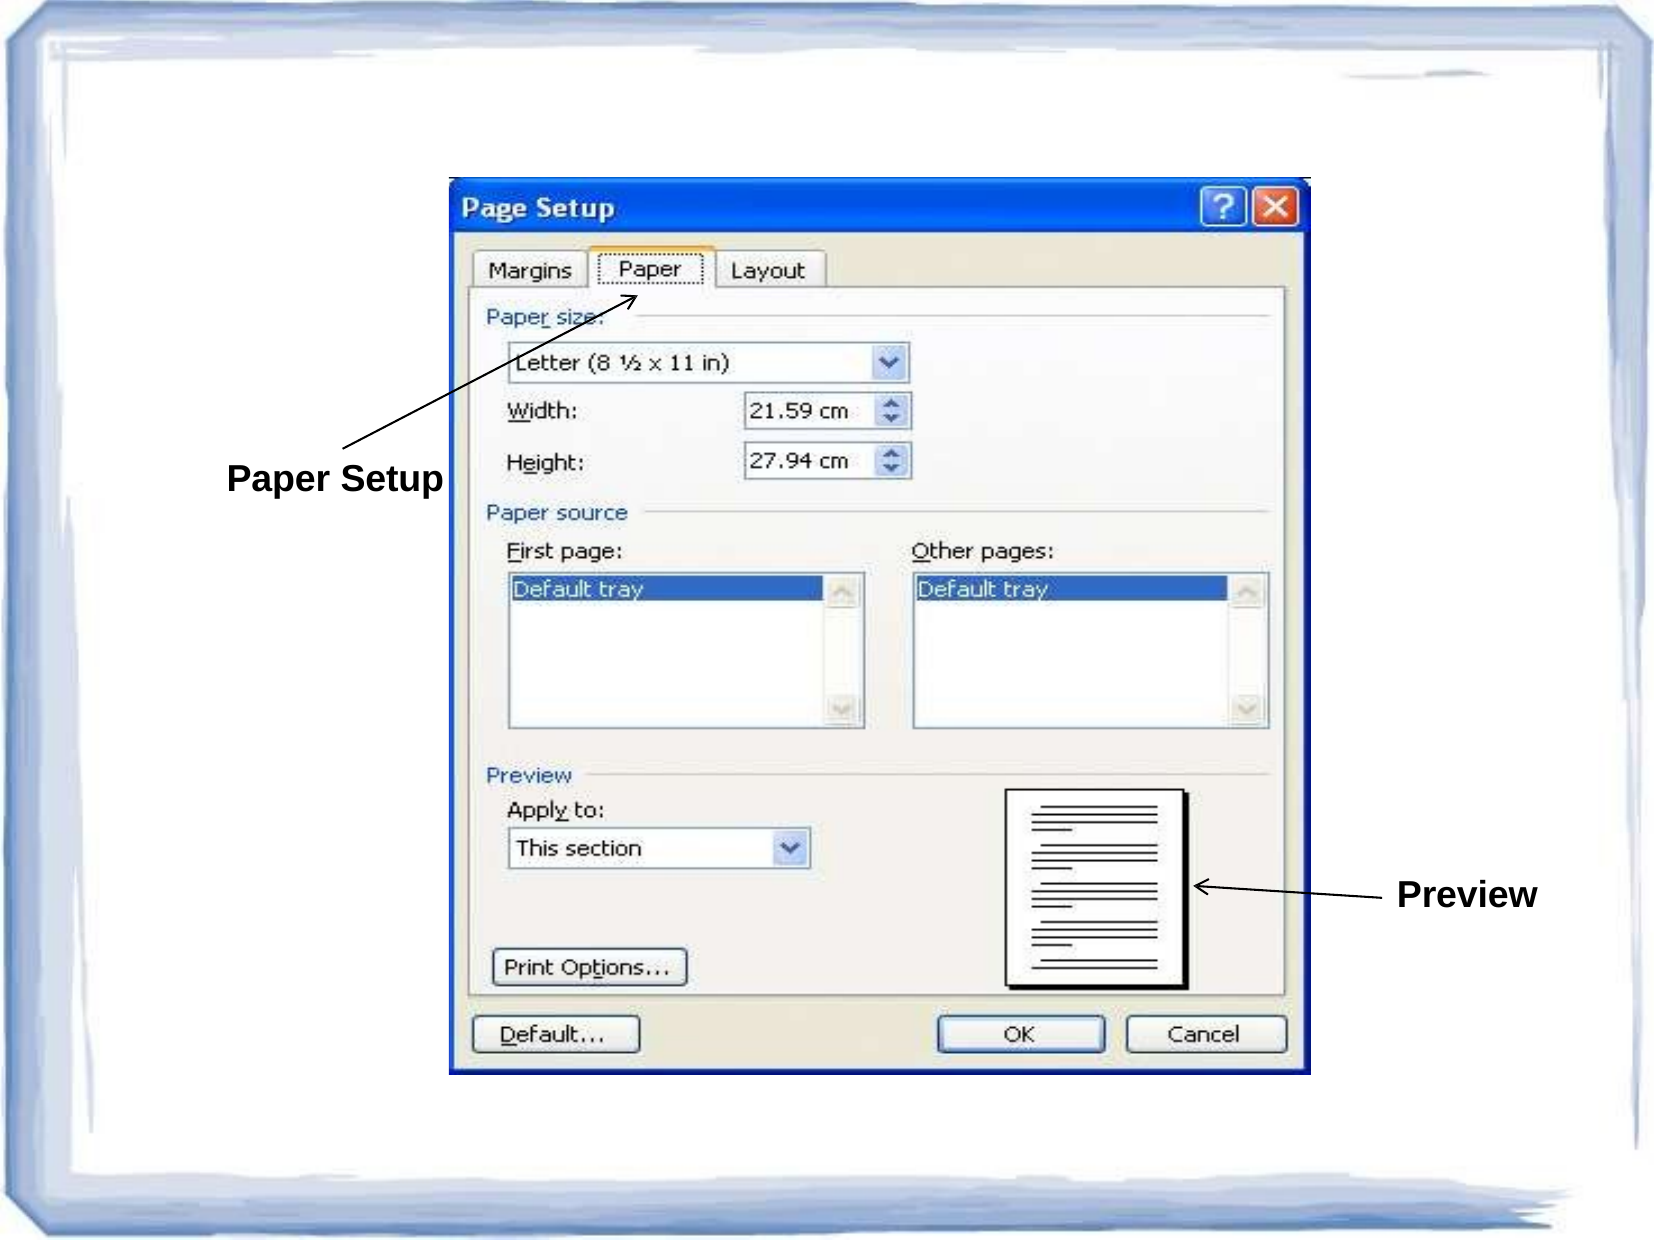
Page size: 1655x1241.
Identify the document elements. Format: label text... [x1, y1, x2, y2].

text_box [341, 176, 1312, 1075]
picture [0, 0, 1654, 1240]
text_box Paper Setup [224, 451, 336, 499]
text_box Preview [1394, 867, 1540, 915]
text_box [1315, 892, 1383, 899]
